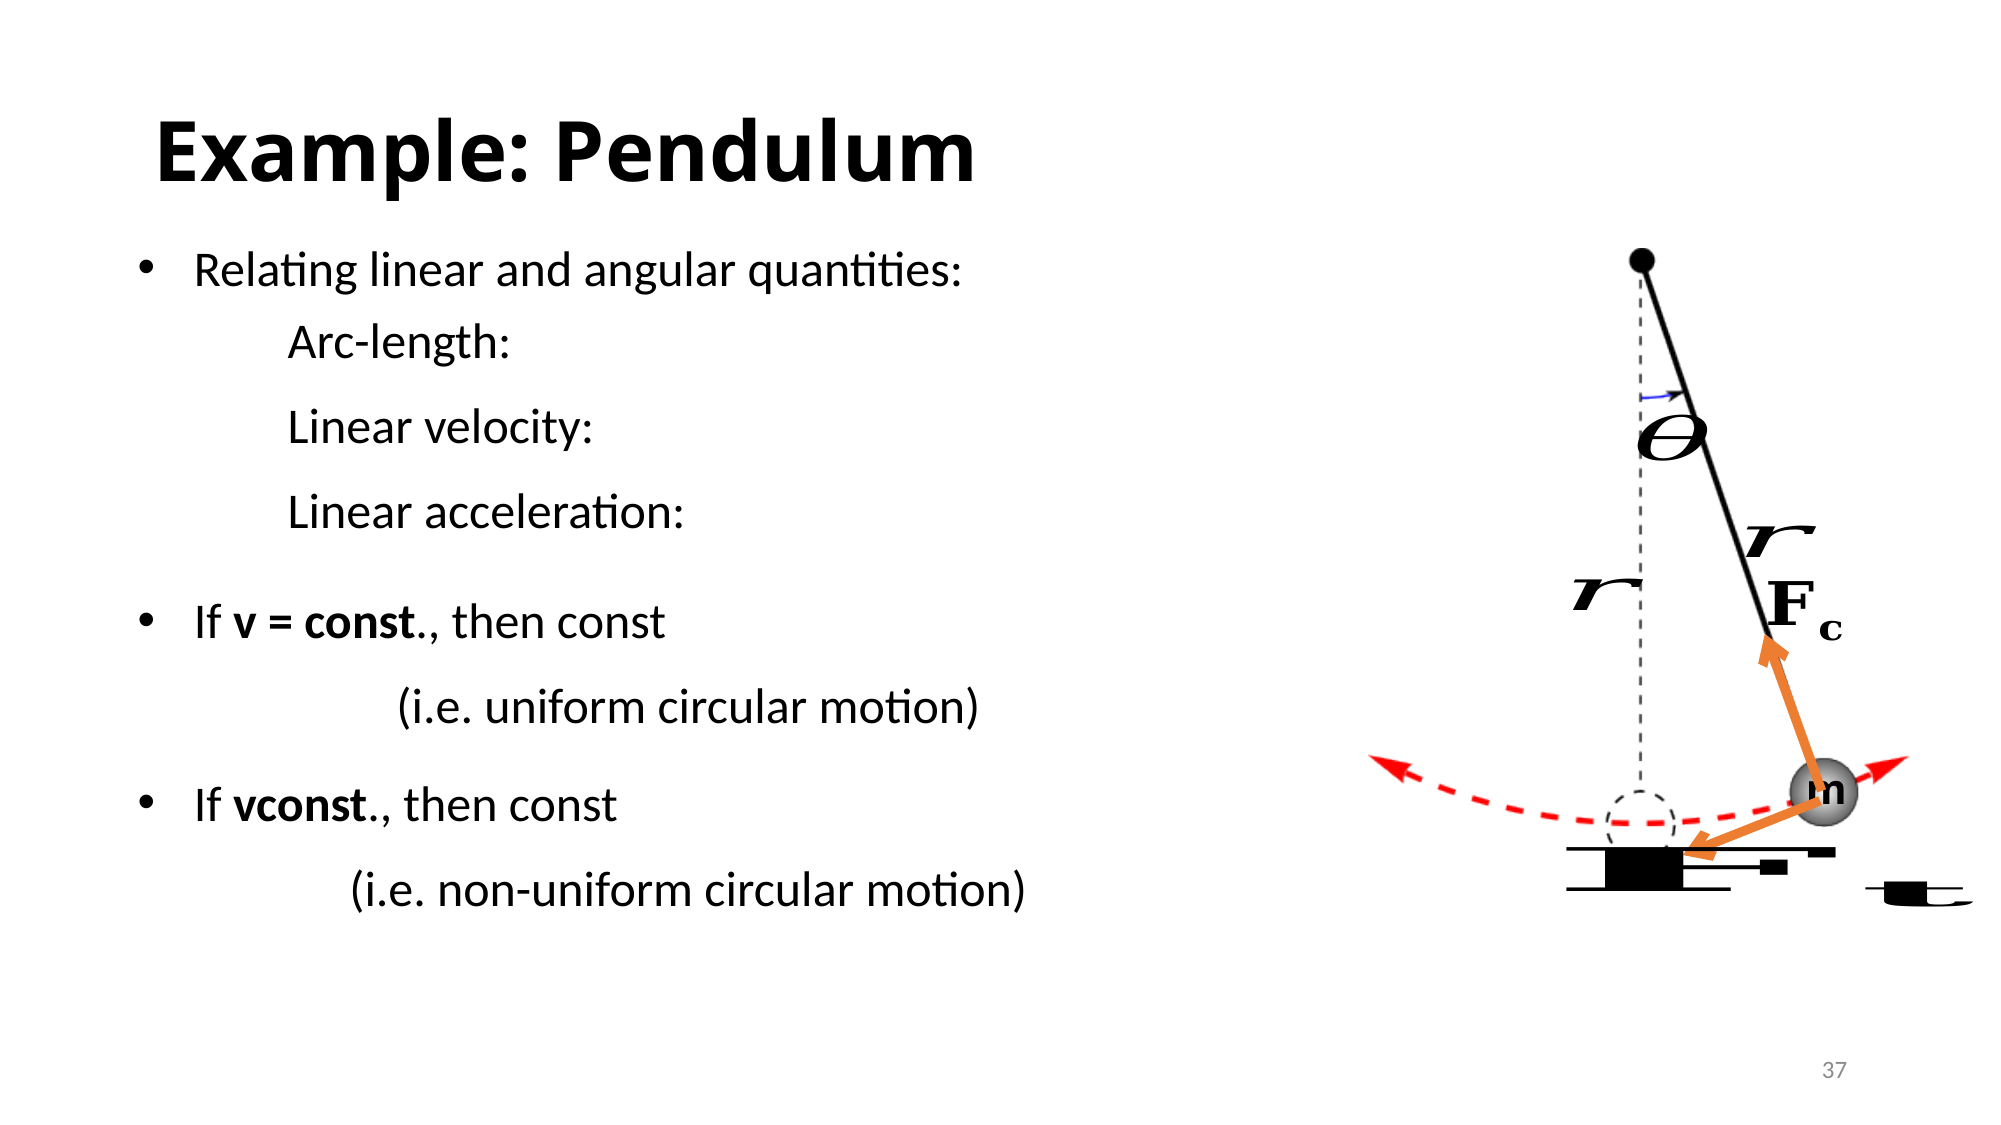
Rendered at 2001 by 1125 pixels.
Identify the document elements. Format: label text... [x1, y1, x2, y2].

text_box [1368, 248, 2000, 915]
title Example: Pendulum [138, 74, 1550, 234]
slide_number 37 [1768, 1042, 1863, 1095]
